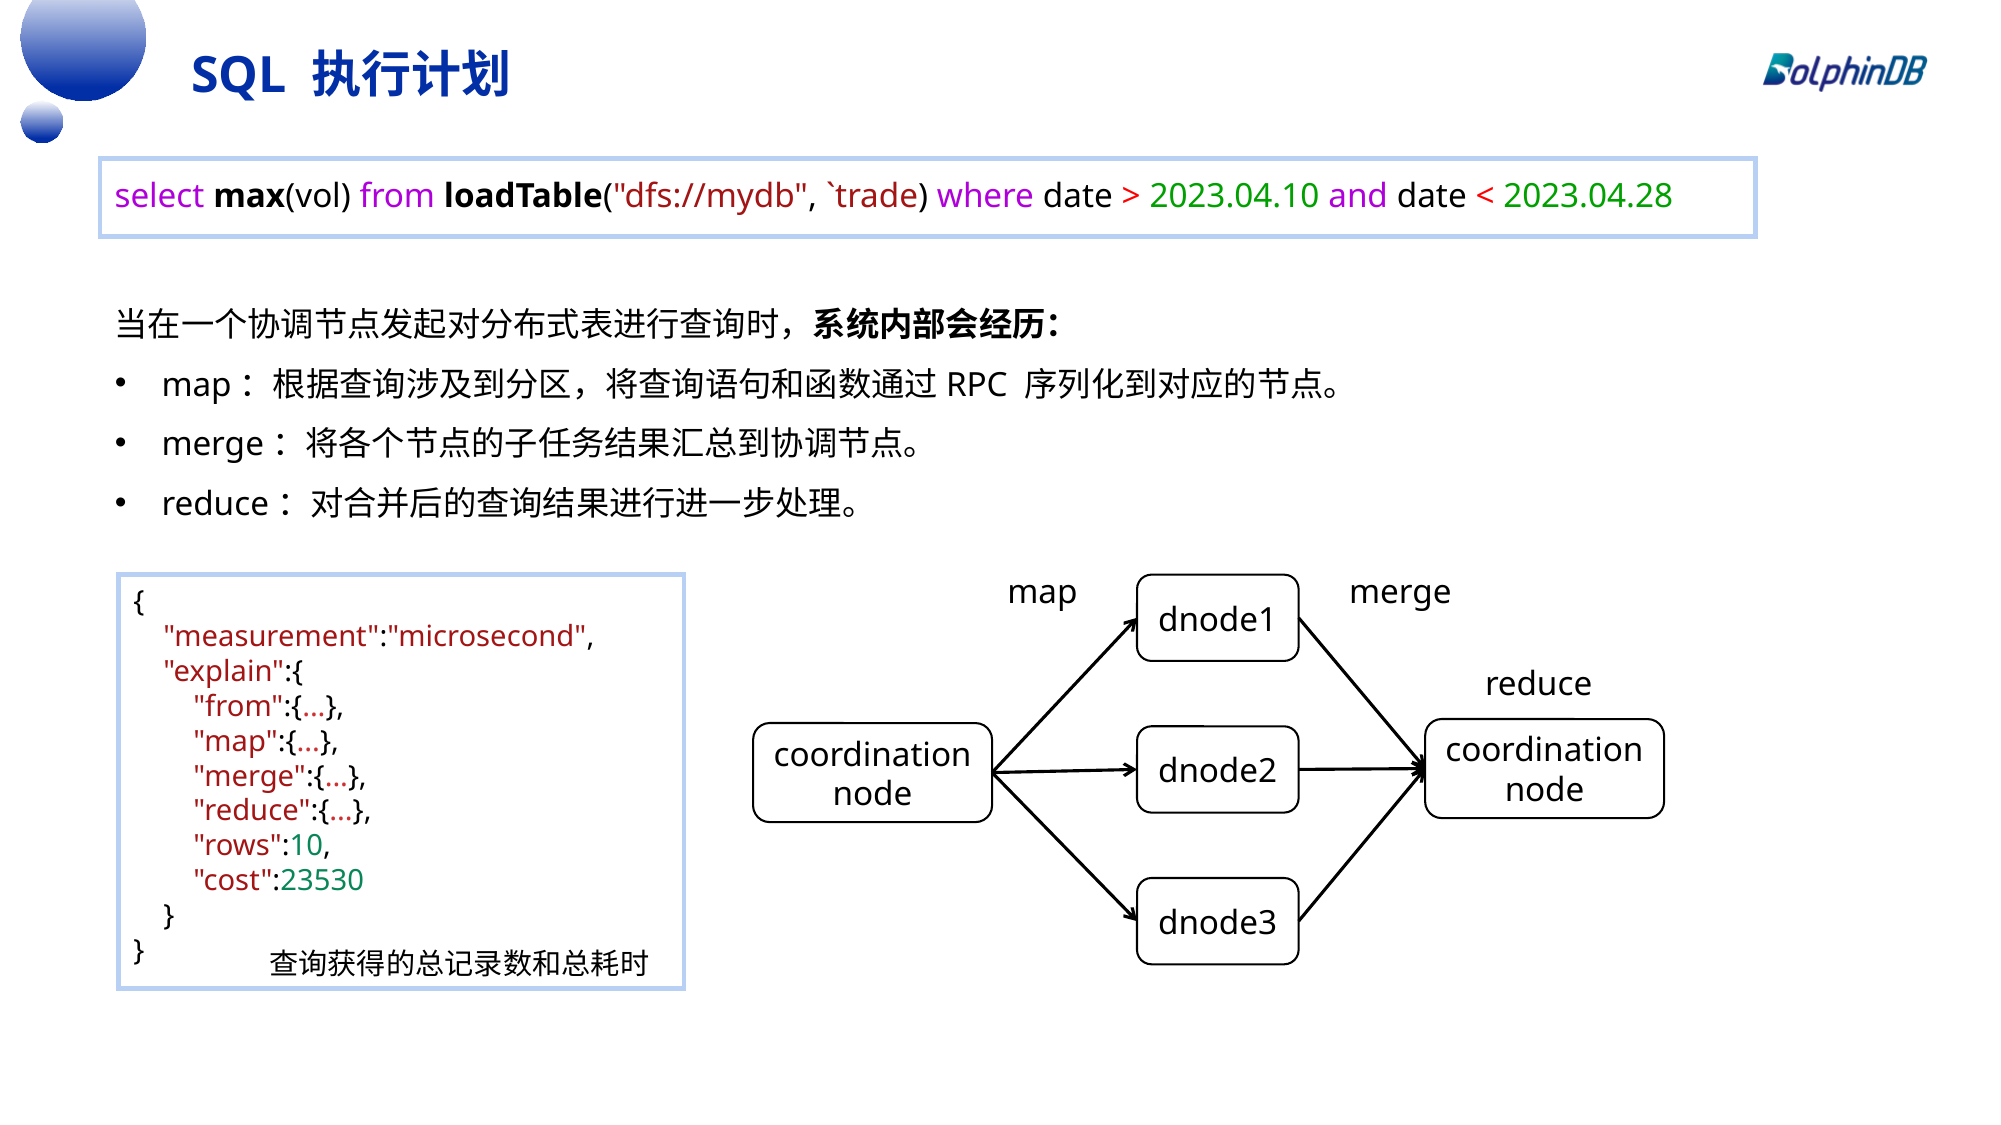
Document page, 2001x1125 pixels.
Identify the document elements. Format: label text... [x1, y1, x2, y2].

picture [1755, 47, 1929, 93]
text_box 当在一个协调节点发起对分布式表进行查询时，系统内部会经历： map：根据查询涉及到分区，将查询语句和函数通过RPC 序列化到对应的节点。 merge：将各个节点的子任务结果汇总到协调节点。 reduce：对合并后的查询结果进行进一步处理。 [99, 275, 1381, 524]
text_box [99, 158, 1757, 238]
text_box [19, 0, 147, 102]
text_box SQL 执行计划 [163, 35, 1545, 110]
text_box [19, 99, 64, 144]
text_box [118, 562, 1665, 989]
